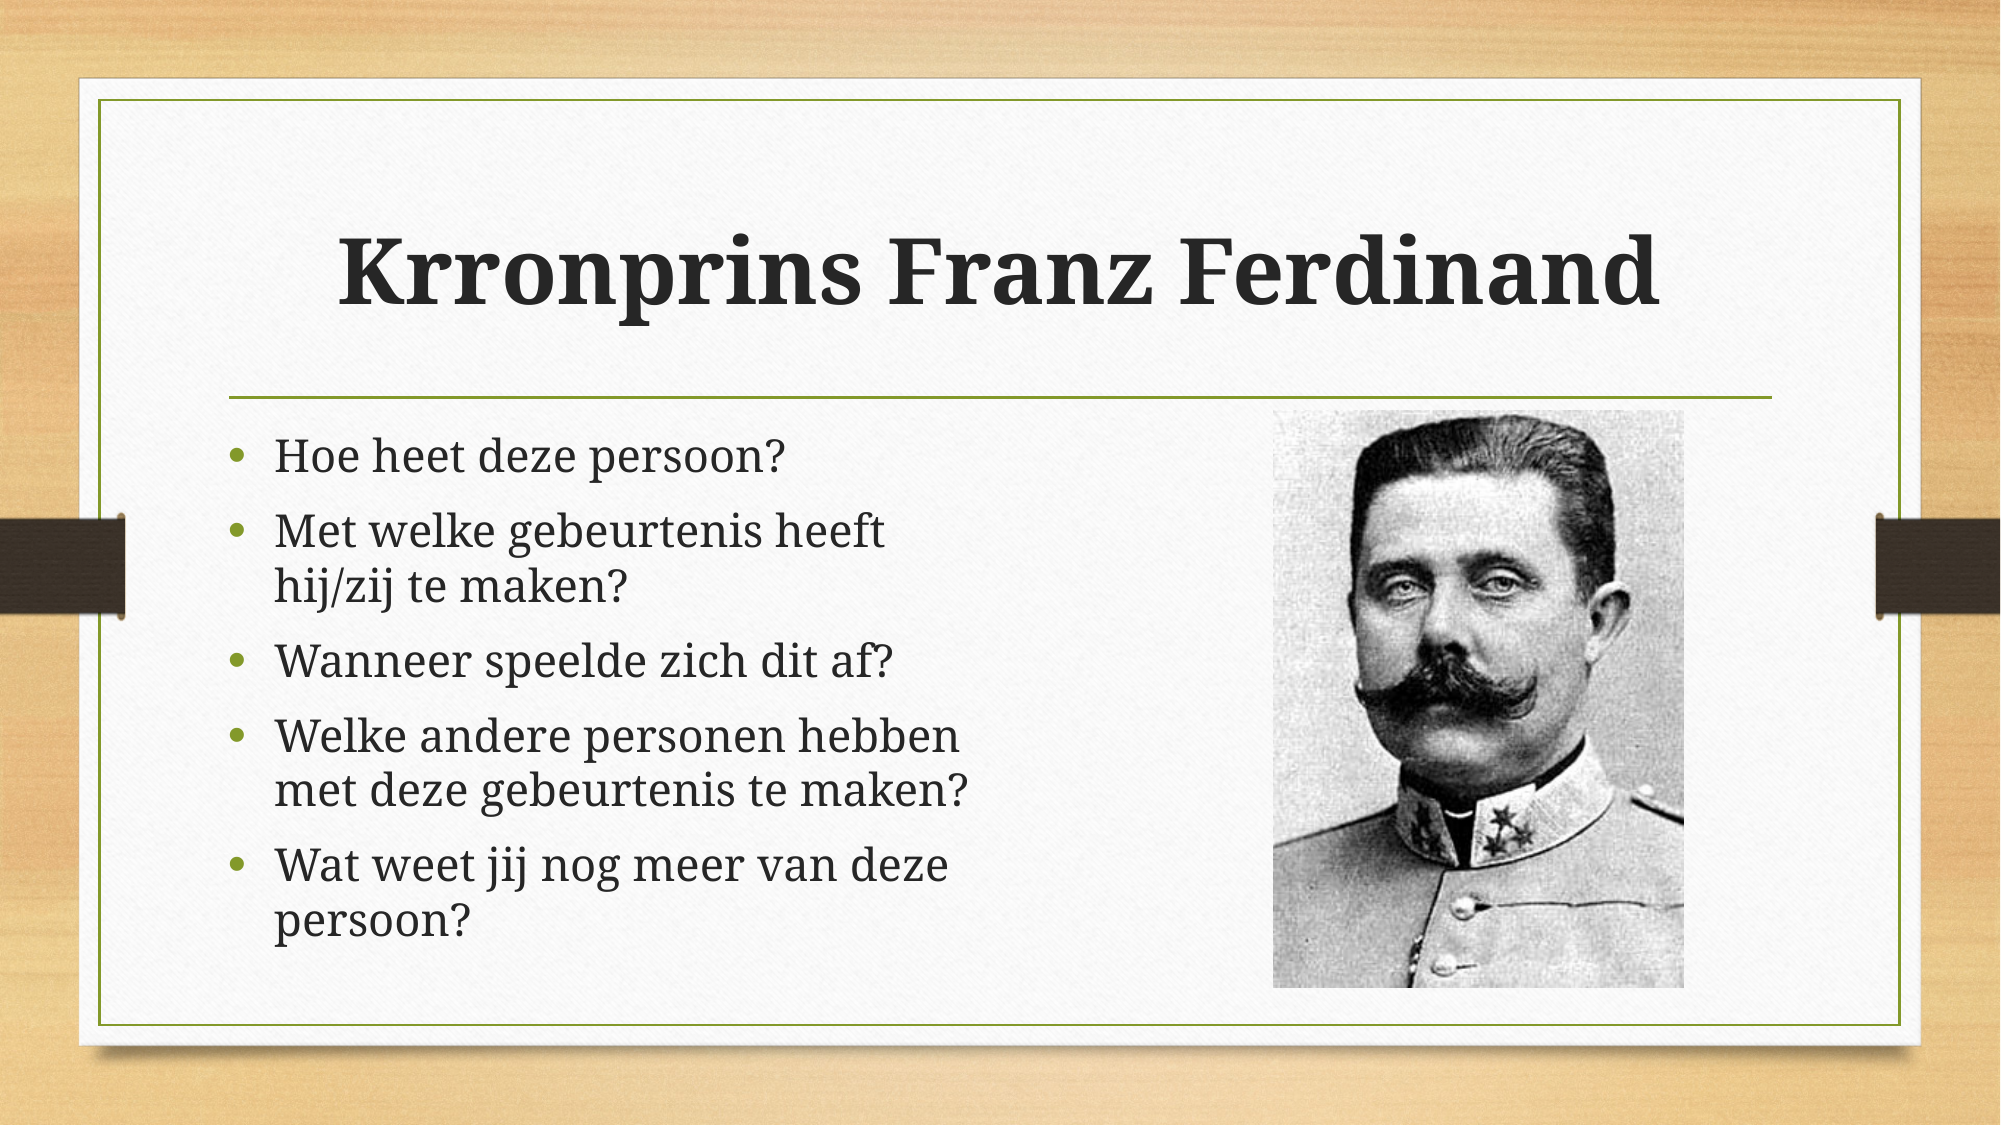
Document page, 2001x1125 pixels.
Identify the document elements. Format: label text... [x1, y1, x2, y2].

picture [0, 0, 2001, 1125]
list Hoe heet deze persoon? Met welke gebeurtenis heeft hij/zij te maken? Wanneer speelde zich dit af? Welke andere personen hebben met deze gebeurtenis te maken? Wat weet jij nog meer van deze persoon? [213, 420, 987, 963]
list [1272, 410, 1684, 988]
title Krronprins Franz Ferdinand [212, 161, 1788, 375]
